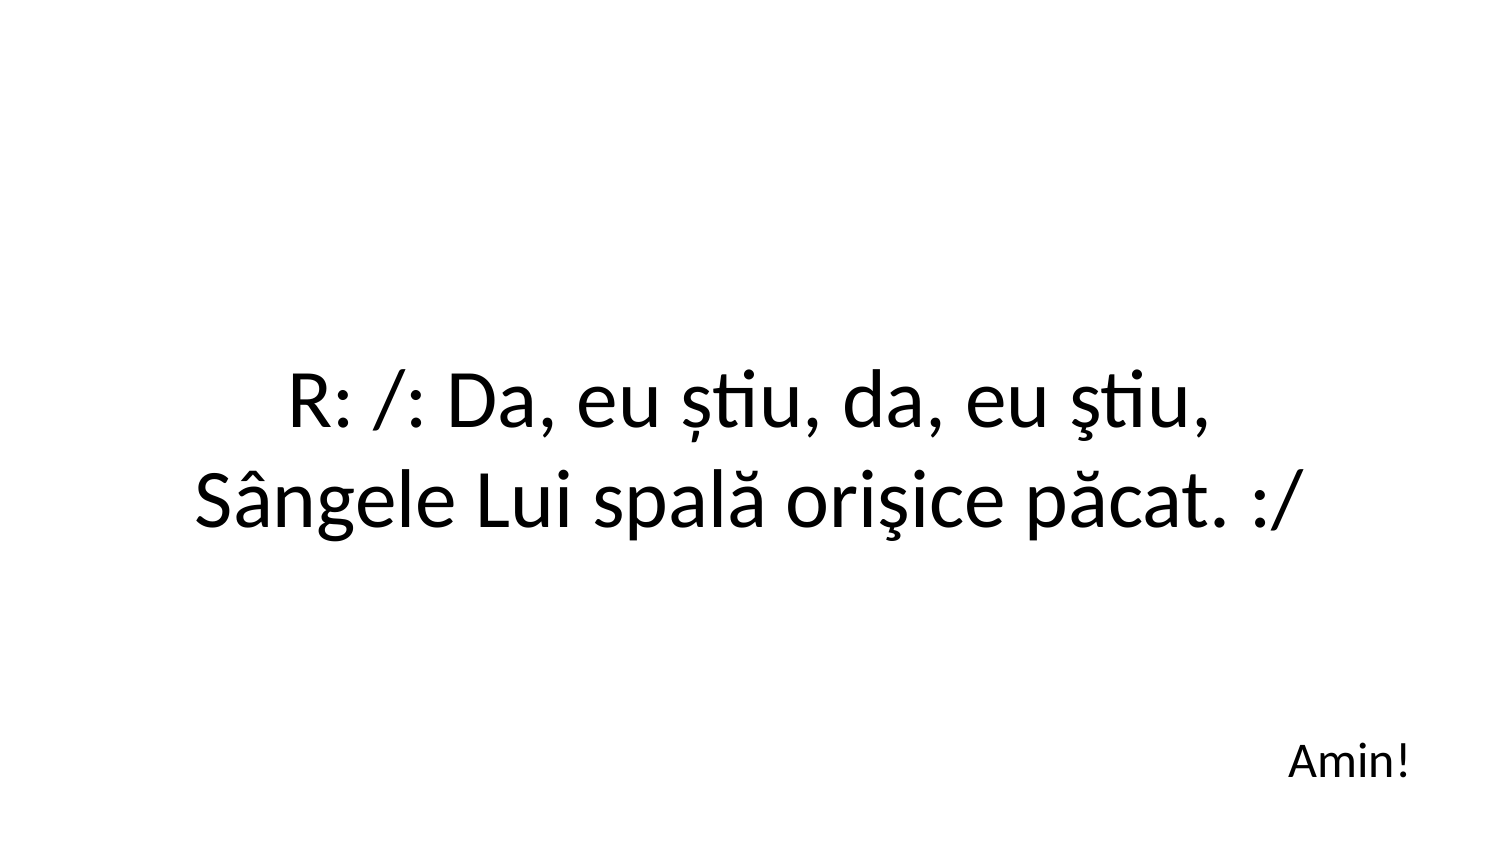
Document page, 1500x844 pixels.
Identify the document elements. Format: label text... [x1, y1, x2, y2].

text_box Amin! [1273, 674, 1427, 795]
text_box R: /: Da, eu știu, da, eu ştiu, Sângele Lui spală orişice păcat. :/ [179, 292, 1320, 552]
